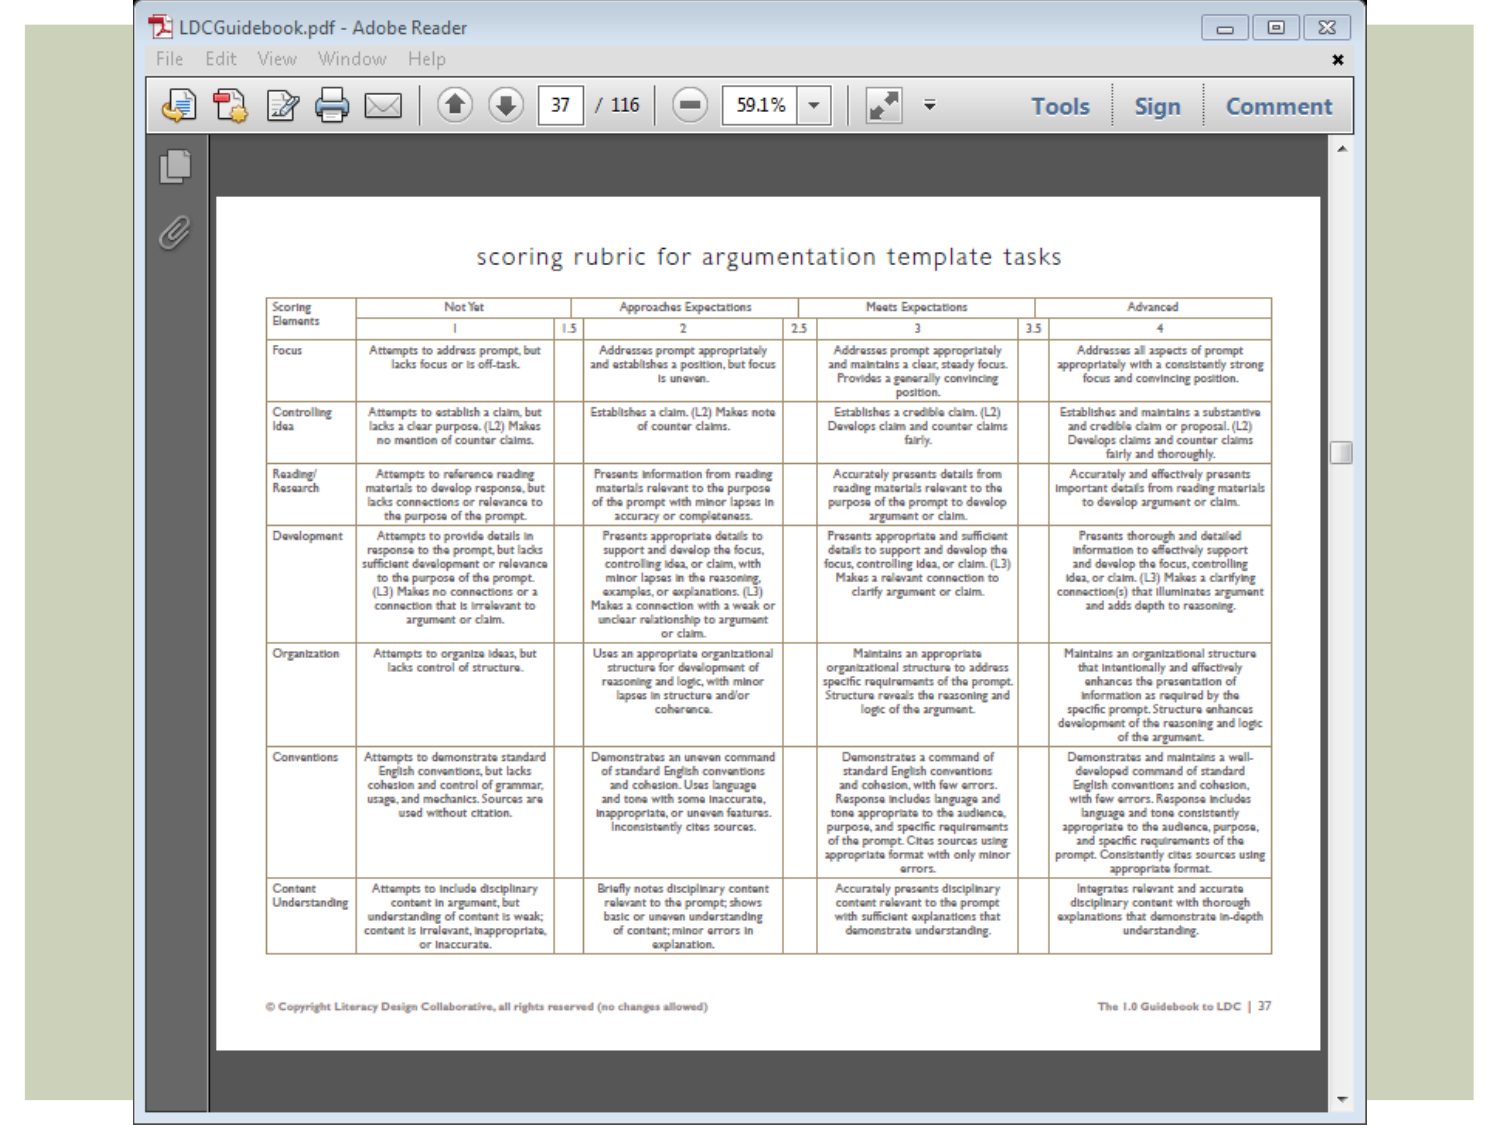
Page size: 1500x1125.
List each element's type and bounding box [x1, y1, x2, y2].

picture [133, 0, 1367, 1125]
